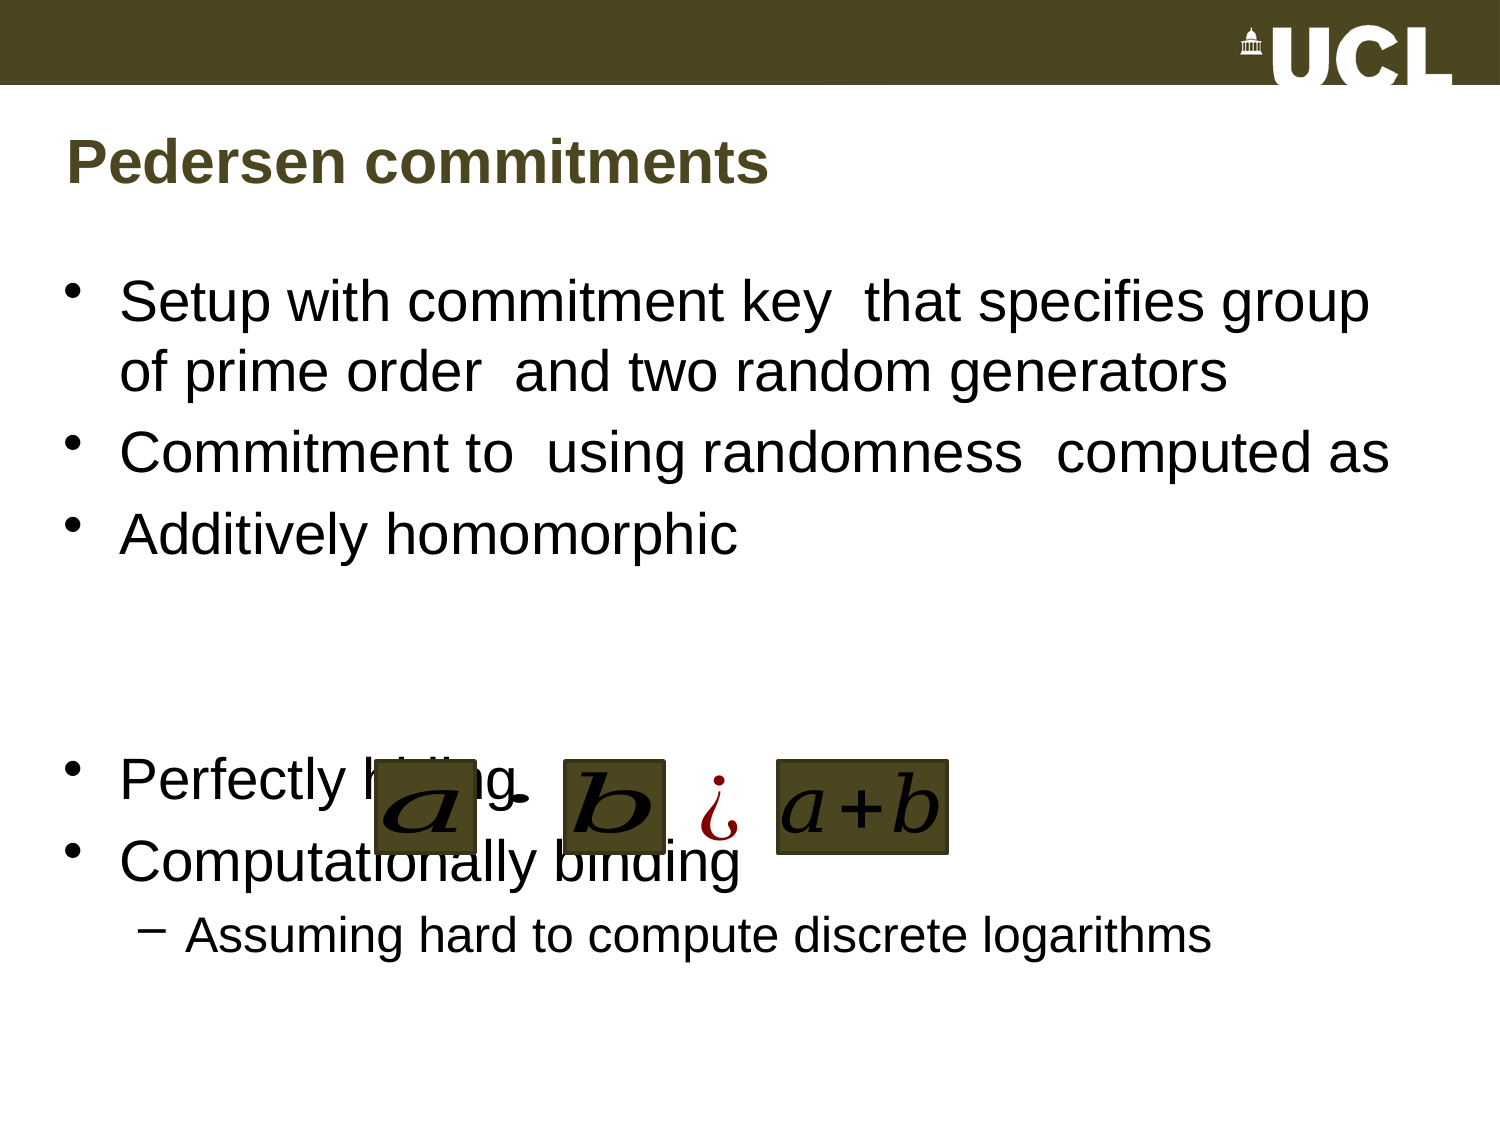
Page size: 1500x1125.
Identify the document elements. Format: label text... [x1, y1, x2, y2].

title Pedersen commitments [51, 113, 1445, 327]
picture [0, 0, 1500, 85]
